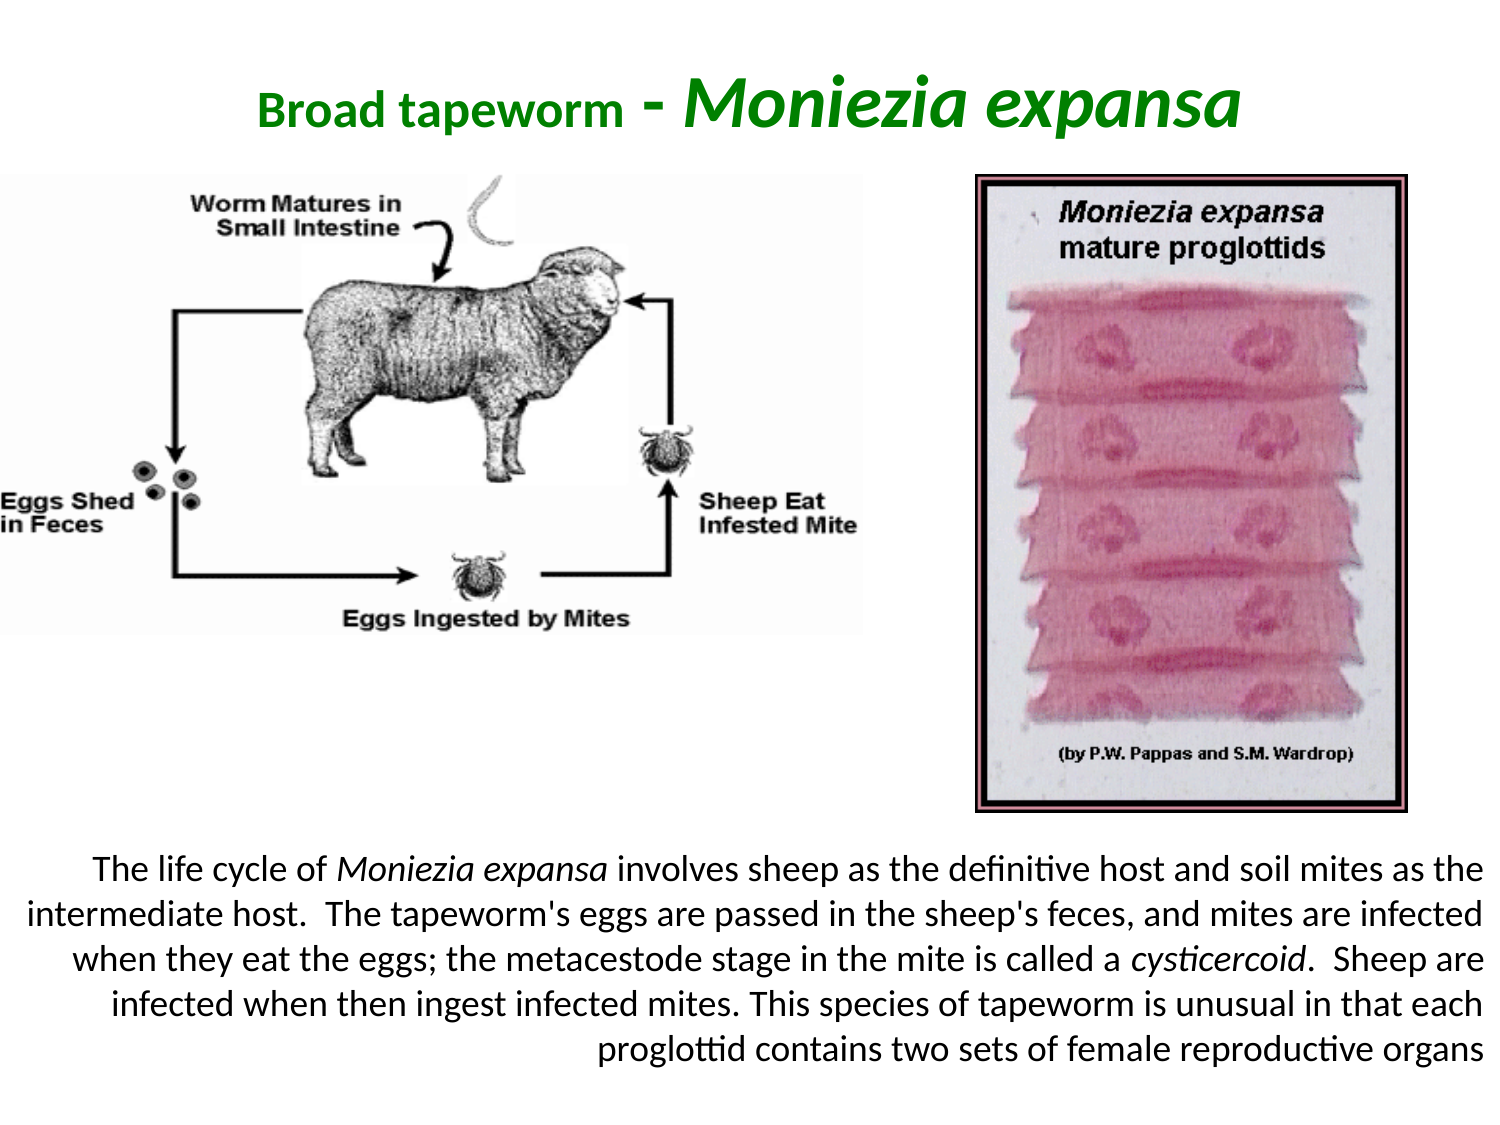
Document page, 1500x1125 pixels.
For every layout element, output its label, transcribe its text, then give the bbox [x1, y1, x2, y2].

picture [974, 174, 1409, 813]
text_box The life cycle of Moniezia expansa involves sheep as the definitive host and soil mites as the intermediate host. The tapeworm's eggs are passed in the sheep's feces, and mites are infected when they eat the eggs; the metacestode stage in the mite is called a cysticercoid. Sheep are infected when then ingest infected mites. This species of tapeworm is unusual in that each proglottid contains two sets of female reproductive organs [0, 836, 1500, 1077]
title Broad tapeworm - Moniezia expansa [75, 45, 1425, 150]
picture [0, 174, 863, 636]
